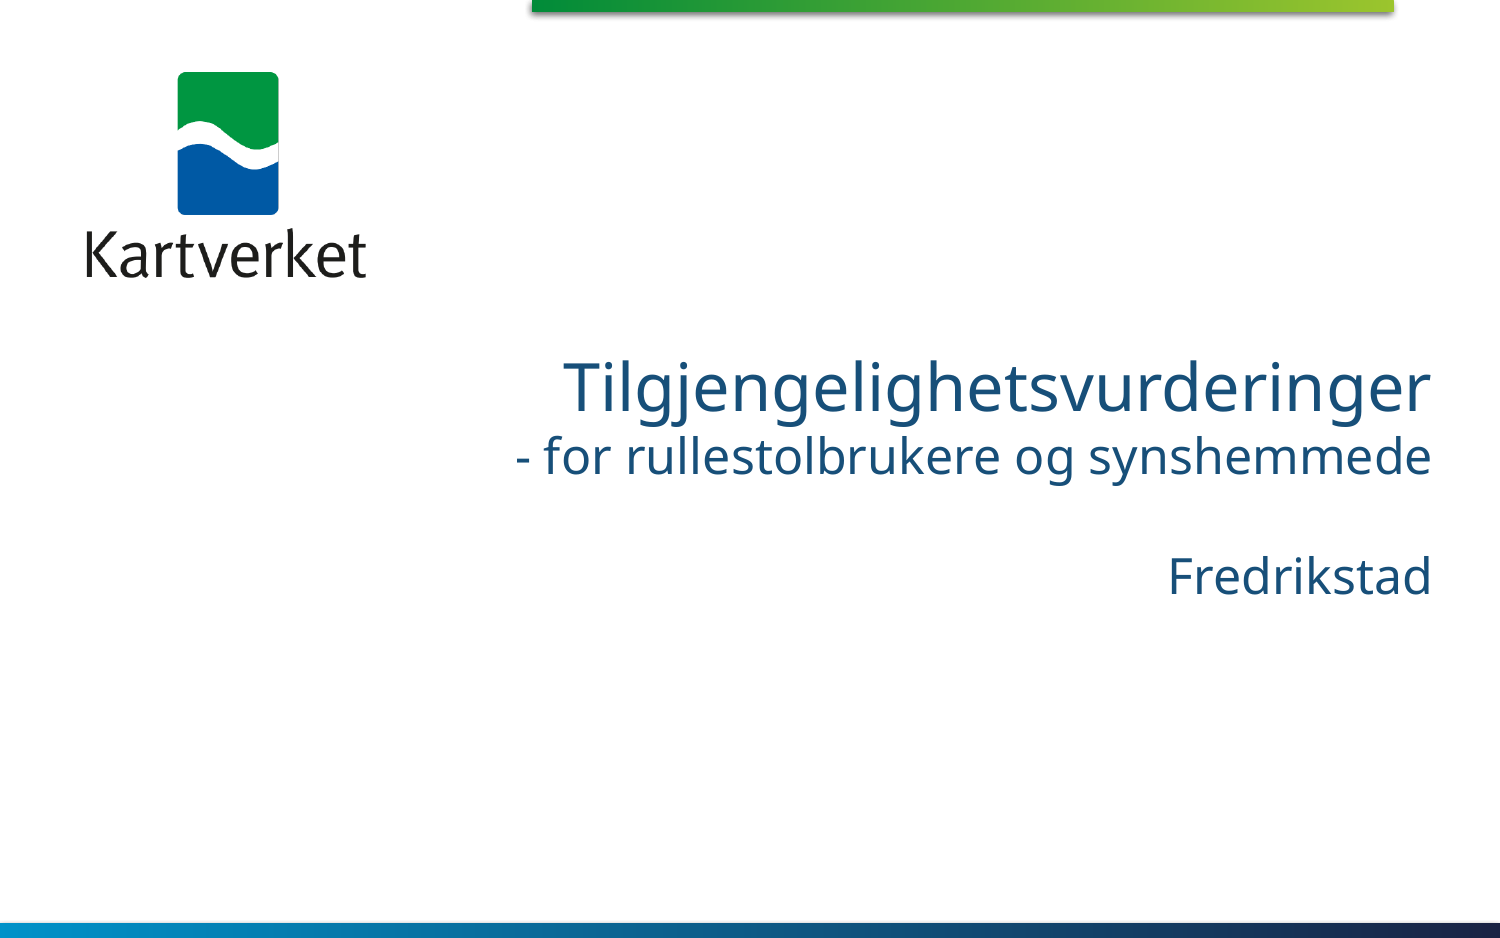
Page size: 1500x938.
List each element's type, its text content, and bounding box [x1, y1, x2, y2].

text_box Tilgjengelighetsvurderinger - for rullestolbrukere og synshemmede Fredrikstad [66, 337, 1449, 613]
